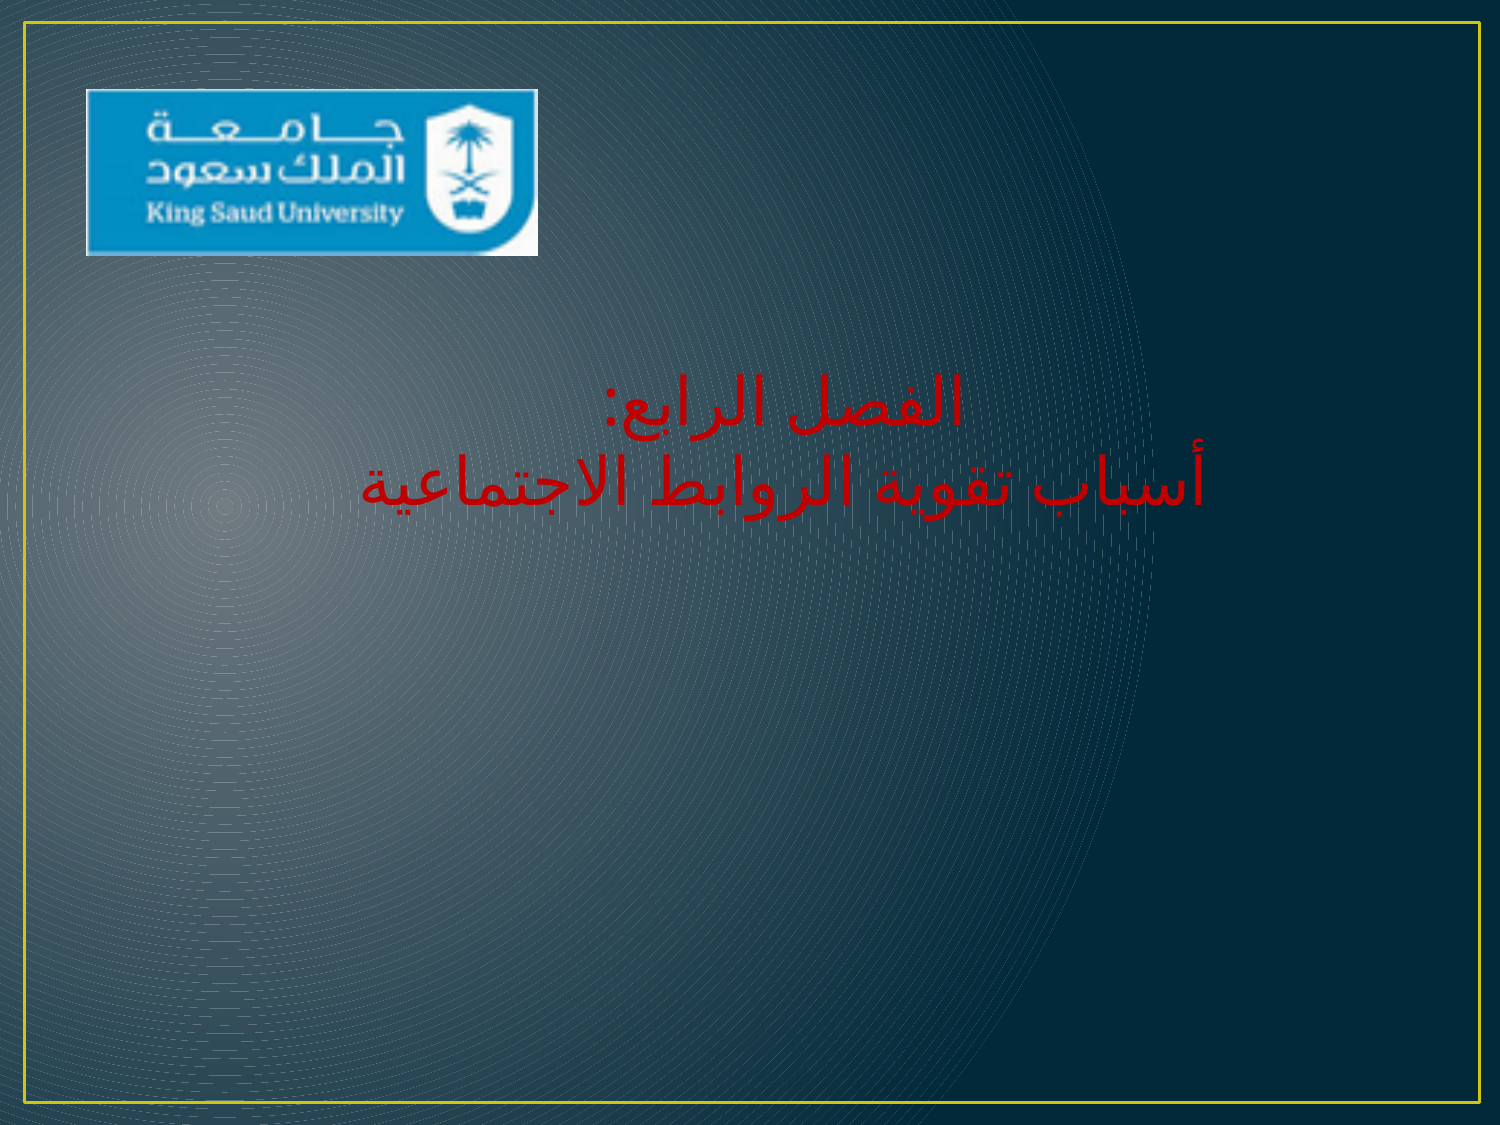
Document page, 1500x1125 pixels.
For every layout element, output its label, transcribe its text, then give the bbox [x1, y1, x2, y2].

picture [85, 89, 538, 256]
text_box الفصل الرابع: أسباب تقوية الروابط الاجتماعية [343, 351, 1225, 607]
